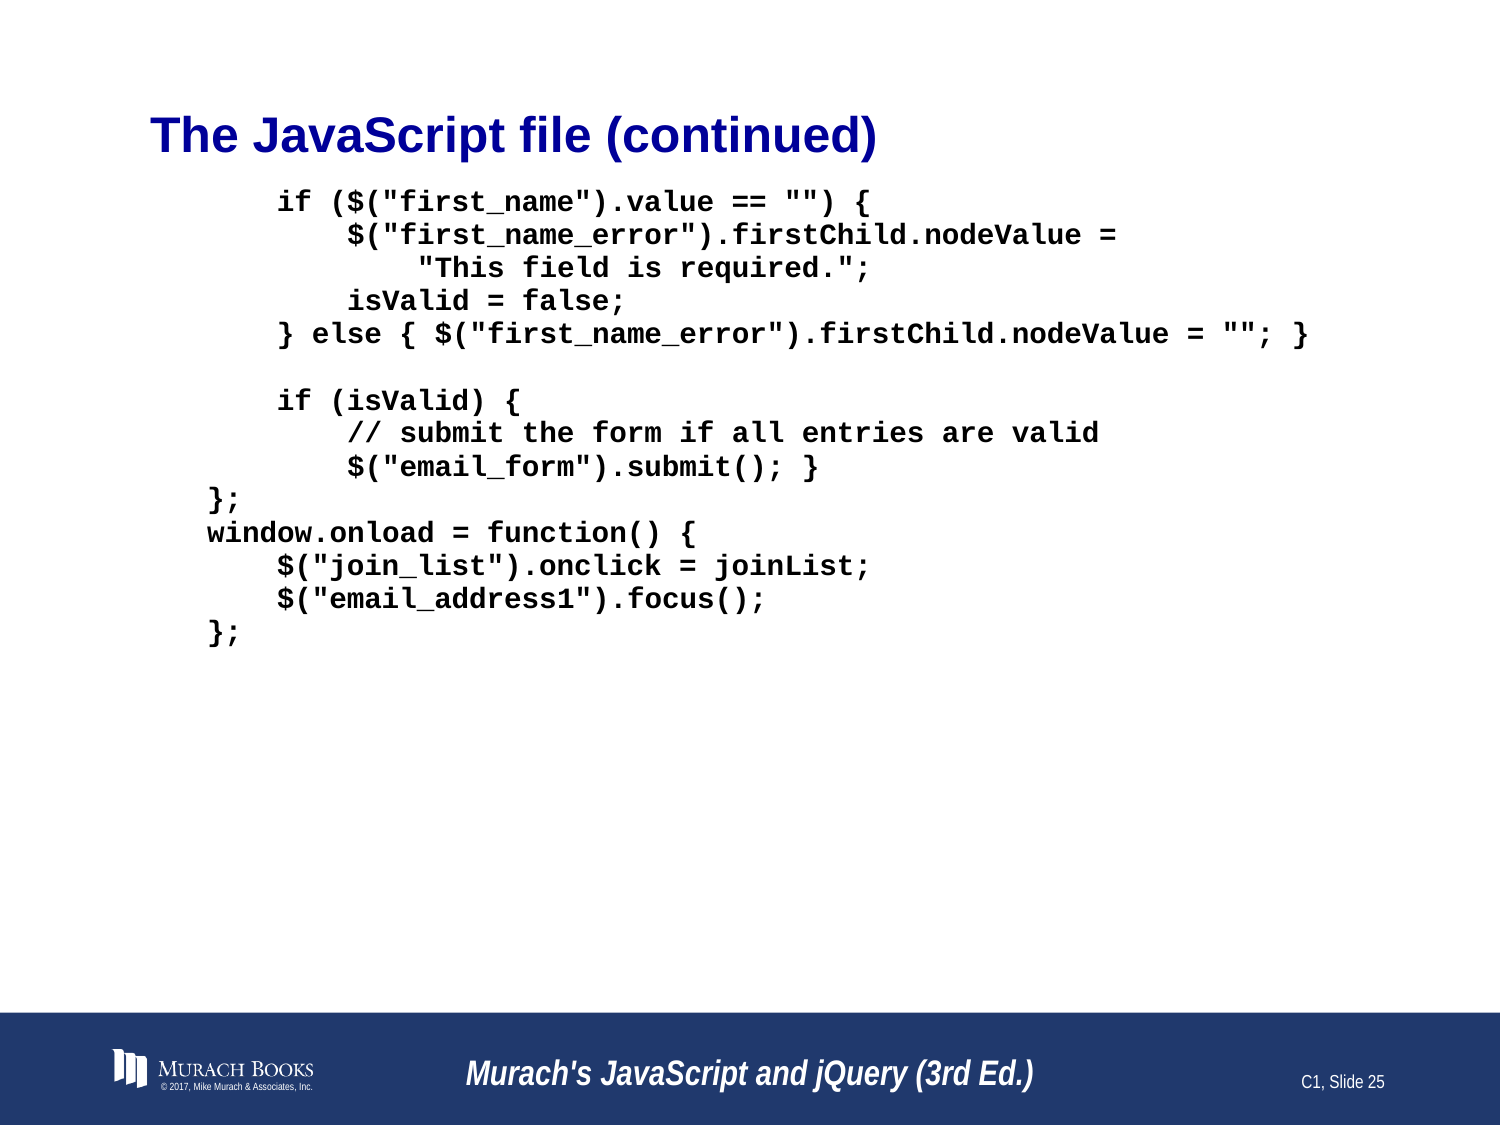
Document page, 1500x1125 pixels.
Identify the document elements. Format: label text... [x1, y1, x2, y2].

slide_number C1, Slide 25 [1087, 1025, 1400, 1100]
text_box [149, 187, 1350, 688]
footer © 2017, Mike Murach & Associates, Inc. [12, 1025, 463, 1100]
slide_number Murach's JavaScript and jQuery (3rd Ed.) [463, 1025, 1050, 1100]
title The JavaScript file (continued) [150, 102, 1350, 164]
